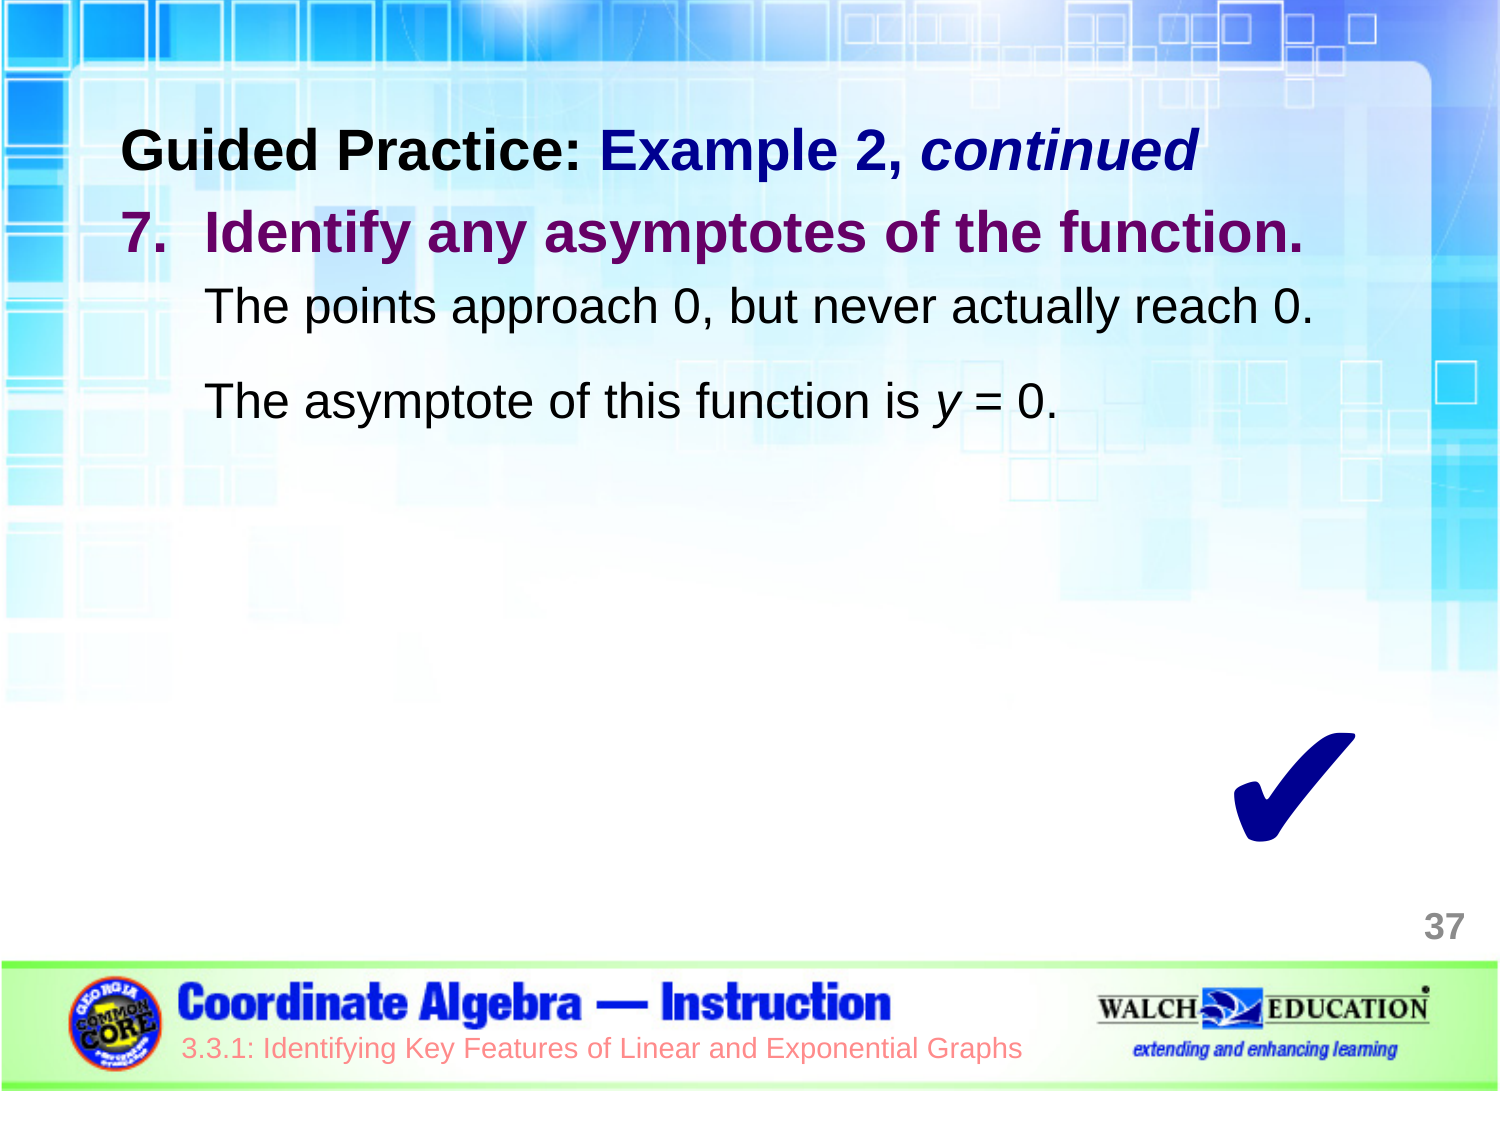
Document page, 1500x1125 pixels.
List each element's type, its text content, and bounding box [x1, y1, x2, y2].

subtitle Guided Practice: Example 2, continued Identify any asymptotes of the function. The points approach 0, but never actually reach 0. The asymptote of this function is y = 0. [105, 105, 1407, 925]
footer 3.3.1: Identifying Key Features of Linear and Exponential Graphs [166, 1024, 1080, 1069]
text_box ✔ [1128, 651, 1394, 907]
picture [1, 0, 1500, 1091]
slide_number 37 [1361, 901, 1481, 949]
